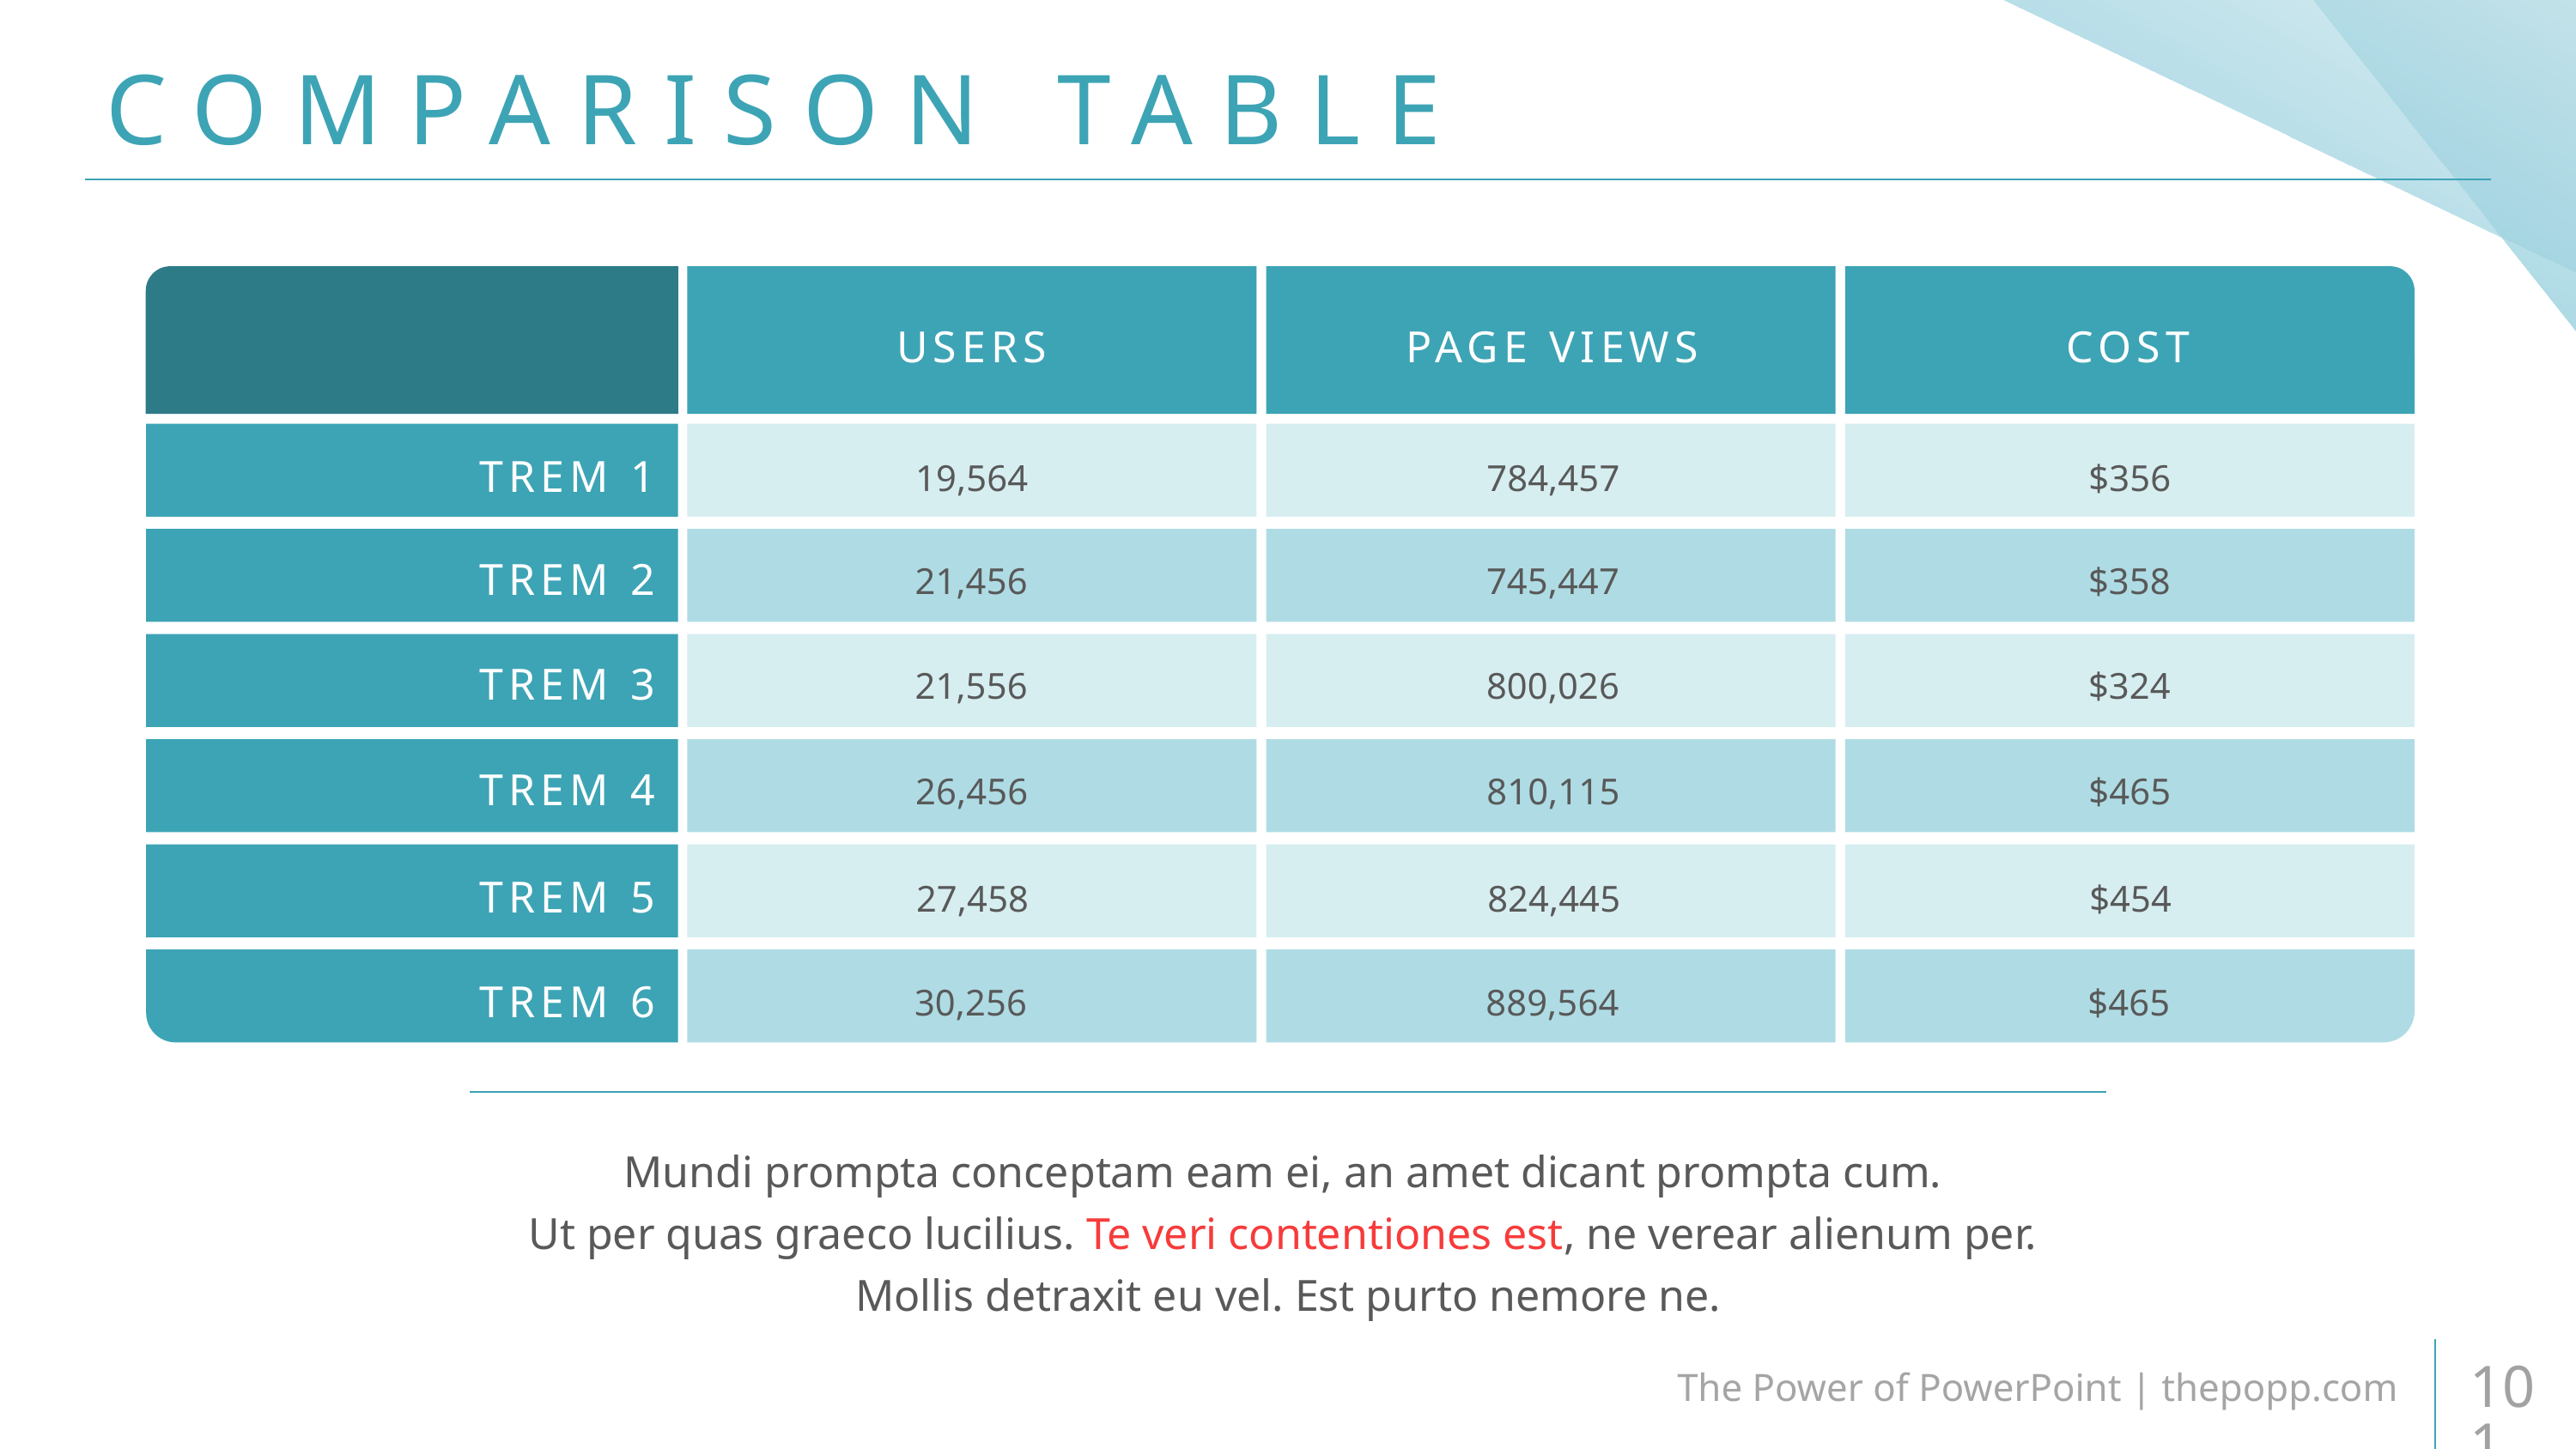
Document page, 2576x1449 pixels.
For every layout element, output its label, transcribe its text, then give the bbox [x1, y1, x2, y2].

list 19,564 [687, 428, 1257, 518]
list 21,556 [686, 636, 1256, 725]
list USERS [687, 285, 1257, 395]
list $324 [1844, 636, 2415, 725]
list TREM 2 [146, 529, 678, 617]
list 824,445 [1269, 849, 1839, 937]
list 800,026 [1268, 636, 1838, 725]
footer The Power of PowerPoint | thepopp.com [1326, 1350, 2421, 1428]
list COST [1843, 285, 2413, 395]
list PAGE VIEWS [1267, 285, 1838, 395]
list 30,256 [686, 954, 1256, 1042]
list $356 [1845, 428, 2415, 518]
list TREM 1 [146, 426, 678, 515]
list TREM 3 [146, 634, 678, 723]
list $454 [1845, 849, 2415, 937]
list 26,456 [687, 742, 1257, 830]
list TREM 6 [146, 951, 678, 1040]
list TREM 5 [146, 846, 678, 936]
list $358 [1844, 531, 2415, 620]
list TREM 4 [146, 739, 678, 828]
list $465 [1845, 742, 2415, 830]
title COMPARISON TABLE [83, 27, 2442, 186]
list $465 [1844, 954, 2414, 1042]
list 810,115 [1268, 742, 1838, 830]
list 27,458 [688, 849, 1258, 937]
list 784,457 [1268, 428, 1838, 518]
list Mundi prompta conceptam eam ei, an amet dicant prompta cum. Ut per quas graeco lucilius. Te veri contentiones est, ne verear alienum per. Mollis detraxit eu vel. Est purto nemore ne. [295, 1123, 2282, 1340]
list 889,564 [1267, 954, 1838, 1042]
list 745,447 [1268, 531, 1838, 620]
list 21,456 [686, 531, 1256, 620]
slide_number 101 [2446, 1350, 2575, 1428]
